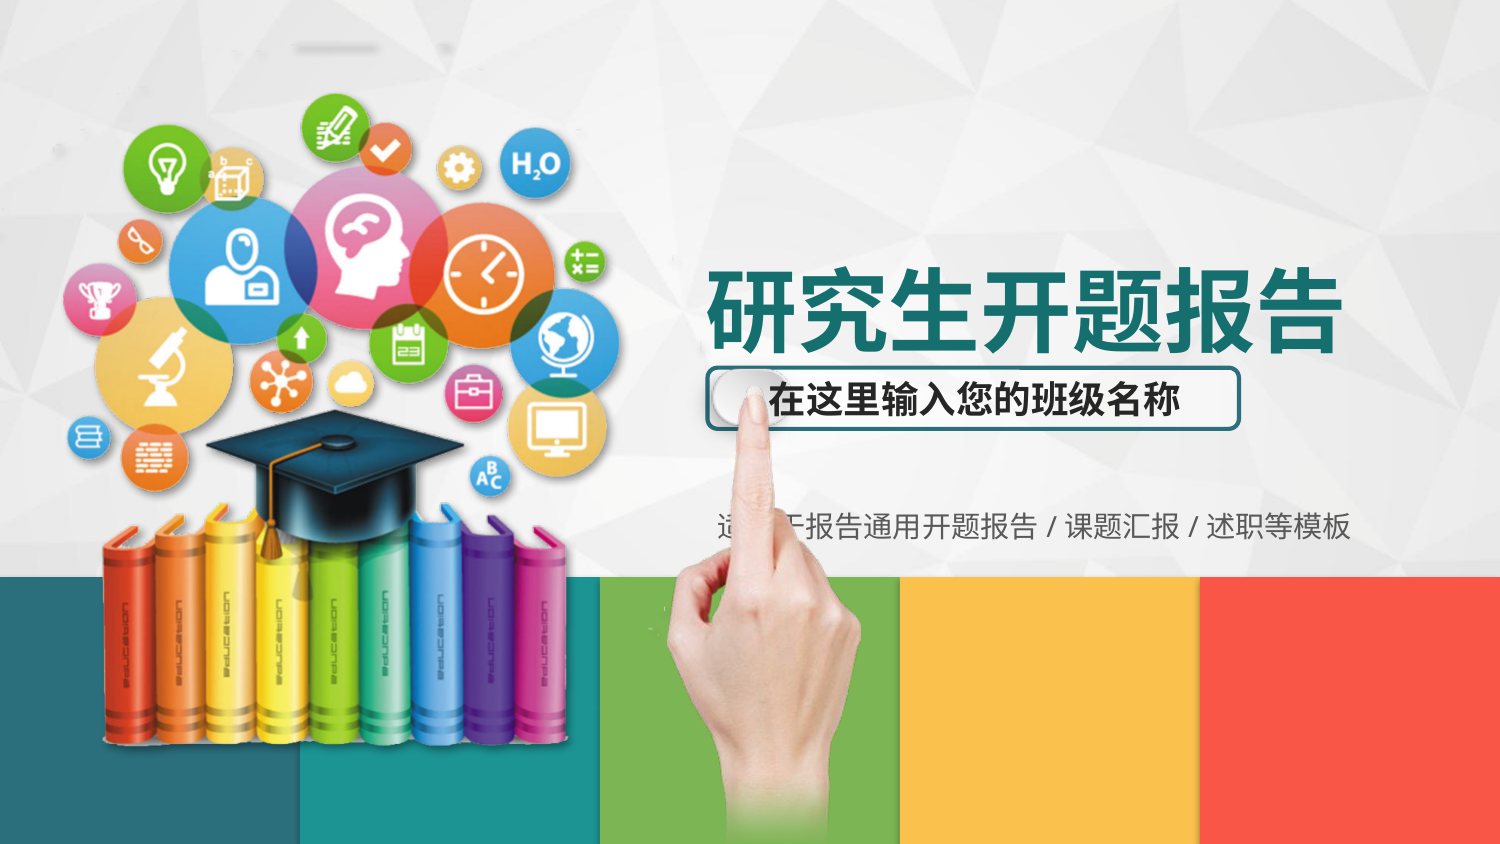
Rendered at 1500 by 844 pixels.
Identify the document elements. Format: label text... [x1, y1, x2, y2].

text_box 适用于报告通用开题报告/课题汇报/述职等模板 [865, 501, 1386, 551]
text_box [809, 365, 1242, 431]
text_box 研究生开题报告 [716, 246, 1500, 371]
text_box 在这里输入您的班级名称 [809, 368, 1197, 428]
picture [0, 0, 1500, 844]
